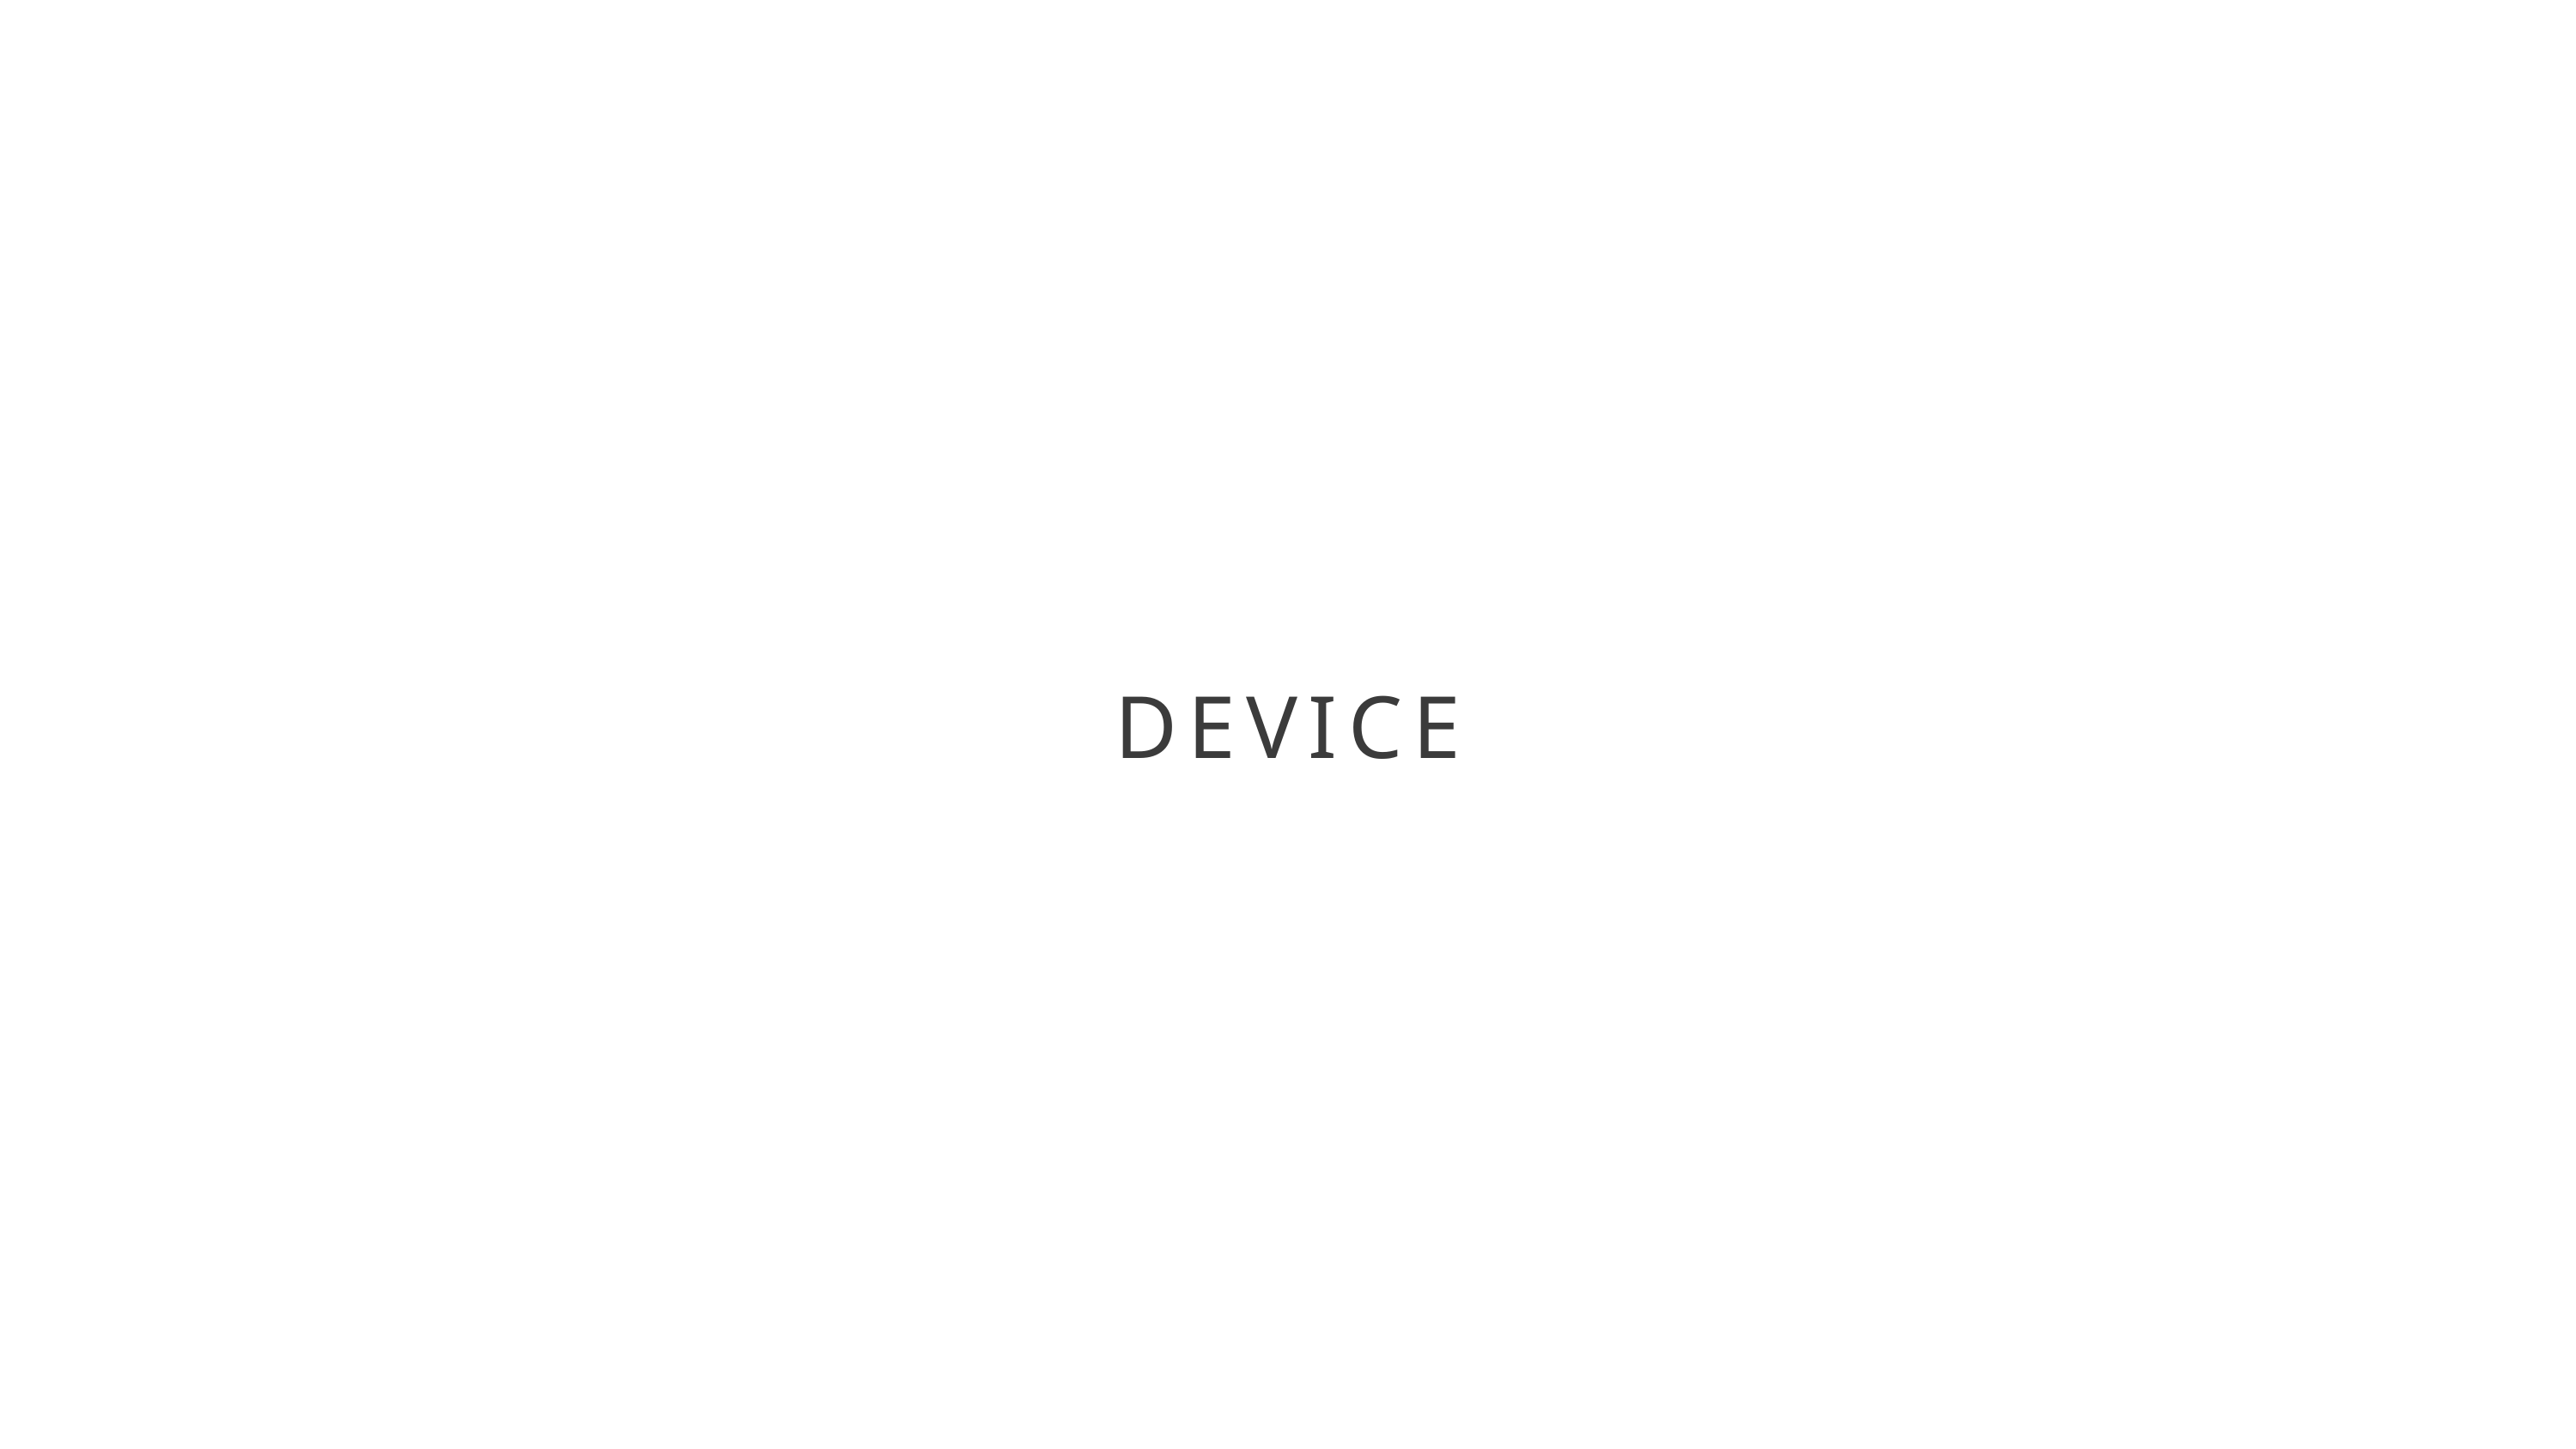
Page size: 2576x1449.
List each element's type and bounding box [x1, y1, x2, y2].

title [129, 647, 2447, 801]
